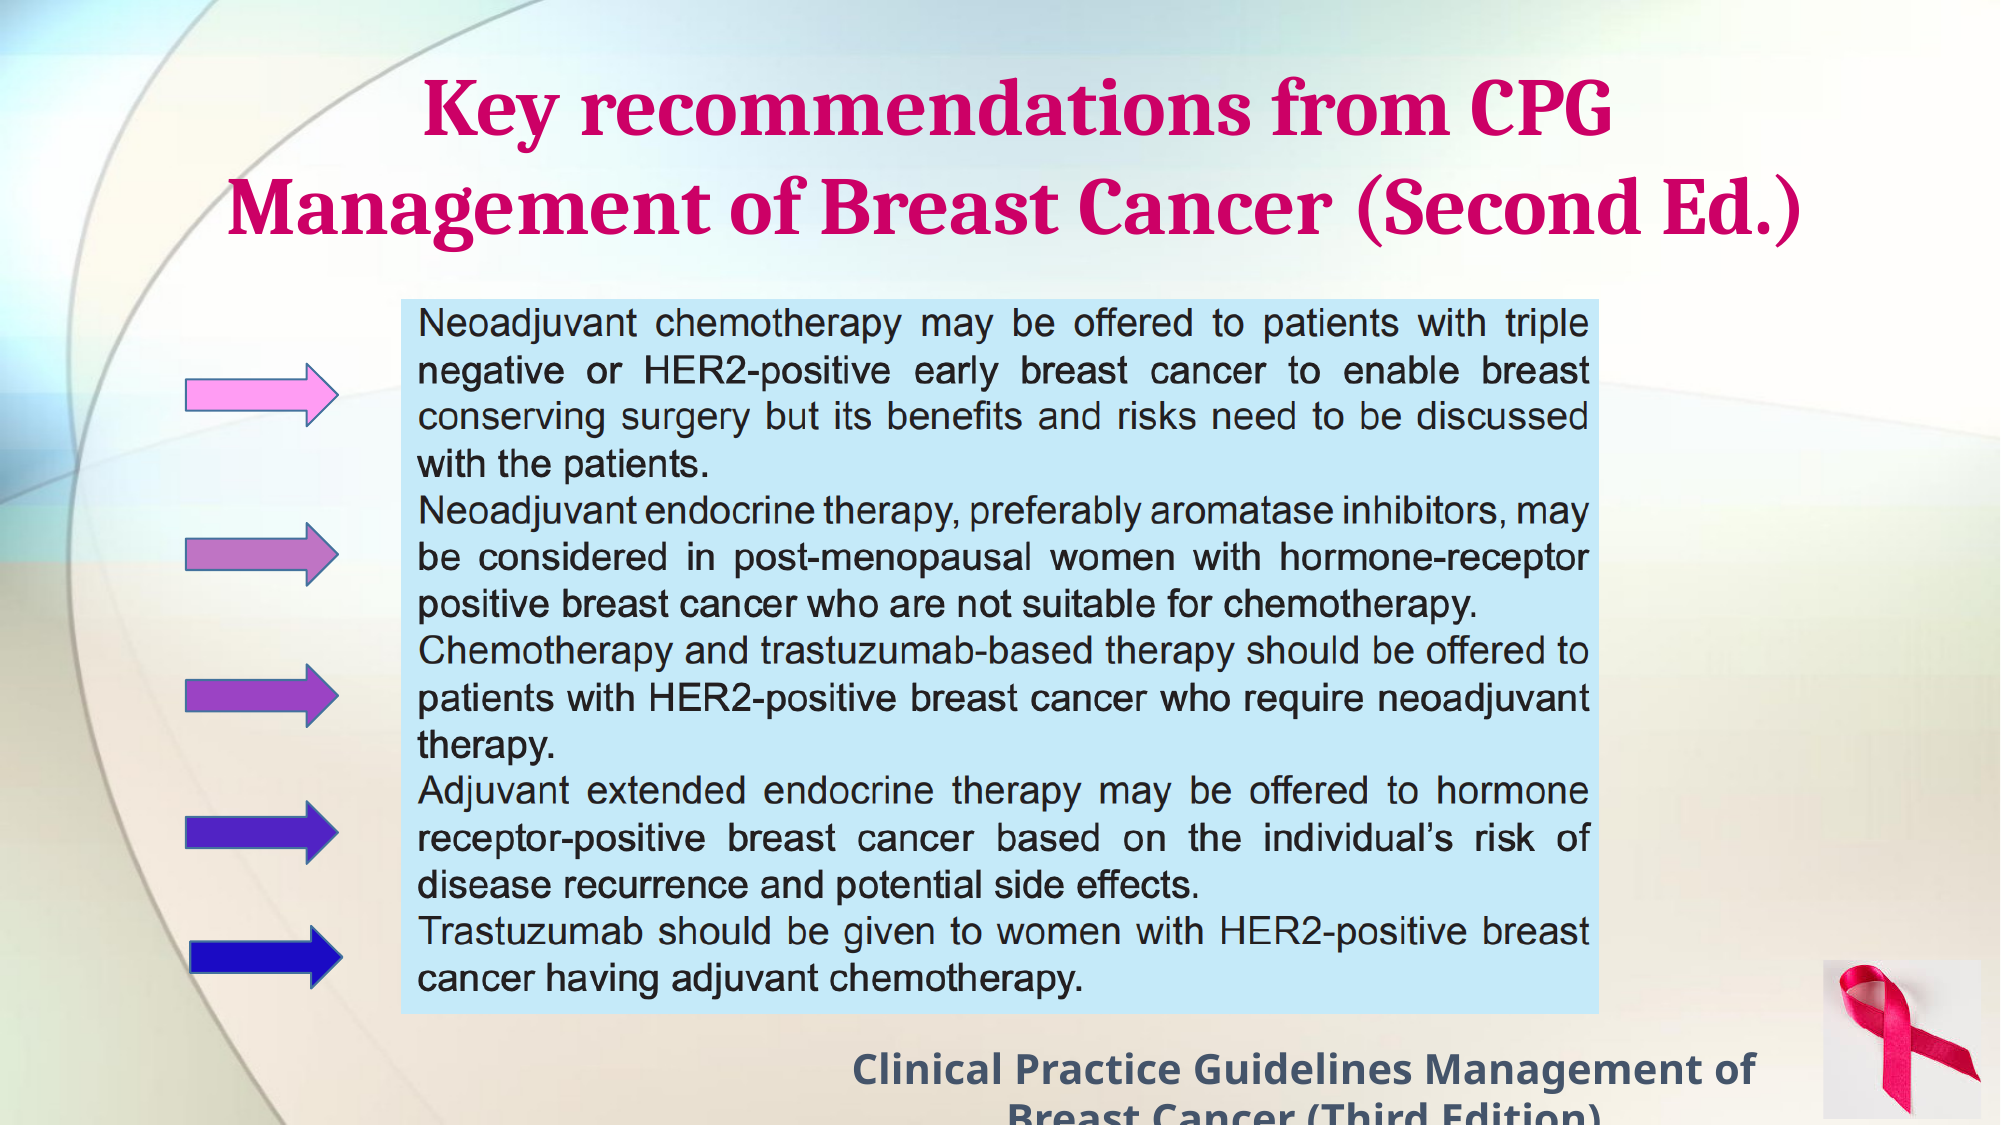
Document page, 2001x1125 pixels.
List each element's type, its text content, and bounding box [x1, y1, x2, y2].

title Key recommendations from CPG Management of Breast Cancer (Second Ed.) [172, 43, 1863, 261]
text_box [189, 924, 344, 990]
text_box [184, 800, 339, 865]
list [401, 299, 1599, 1014]
text_box [184, 362, 339, 428]
picture [0, 0, 2001, 1125]
text_box Clinical Practice Guidelines Management of Breast Cancer (Third Edition) [788, 1035, 1820, 1125]
text_box [184, 663, 339, 728]
text_box [184, 522, 339, 587]
slide_number 4 [1325, 1042, 1813, 1103]
